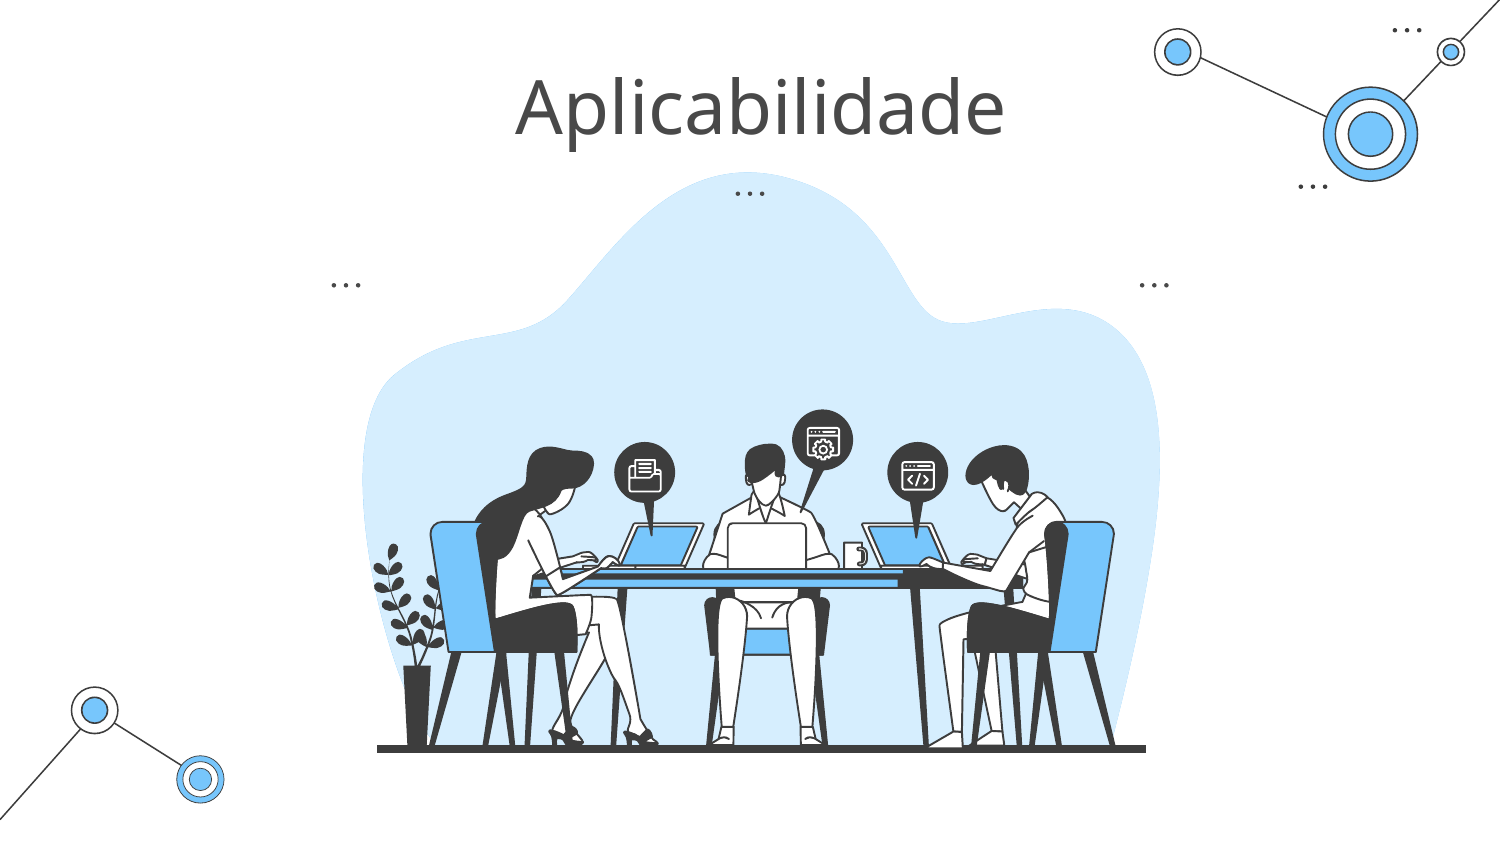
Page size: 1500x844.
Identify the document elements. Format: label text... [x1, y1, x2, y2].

title Aplicabilidade [373, 44, 1150, 139]
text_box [806, 426, 841, 461]
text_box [1139, 282, 1169, 288]
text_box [331, 282, 361, 288]
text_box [901, 460, 935, 491]
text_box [735, 191, 765, 197]
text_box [324, 172, 1176, 754]
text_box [628, 458, 663, 493]
